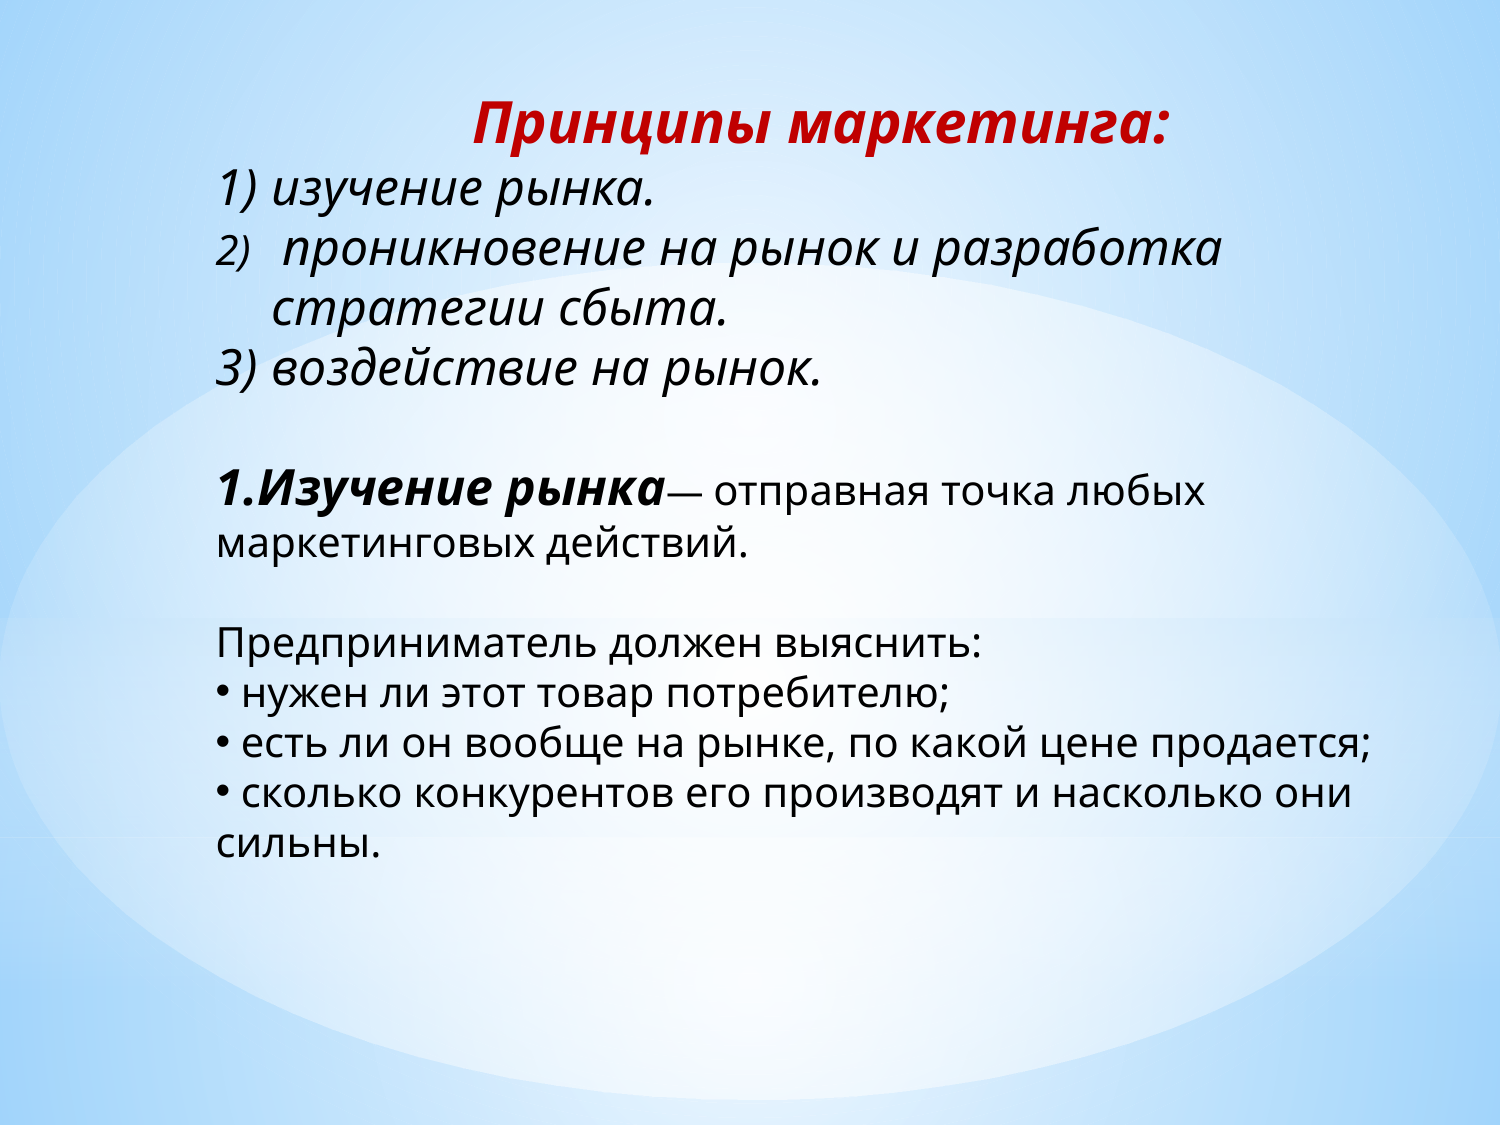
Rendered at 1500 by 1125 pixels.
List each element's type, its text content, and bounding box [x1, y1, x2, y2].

text_box Принципы маркетинга: изучение рынка. проникновение на рынок и разработка стратегии сбыта. воздействие на рынок. 1.Изучение рынка— отправная точка любых маркетинговых действий. Предприниматель должен выяснить: нужен ли этот товар потребителю; есть ли он вообще на рынке, по какой цене продается; сколько конкурентов его производят и насколько они сильны. [200, 78, 1442, 873]
